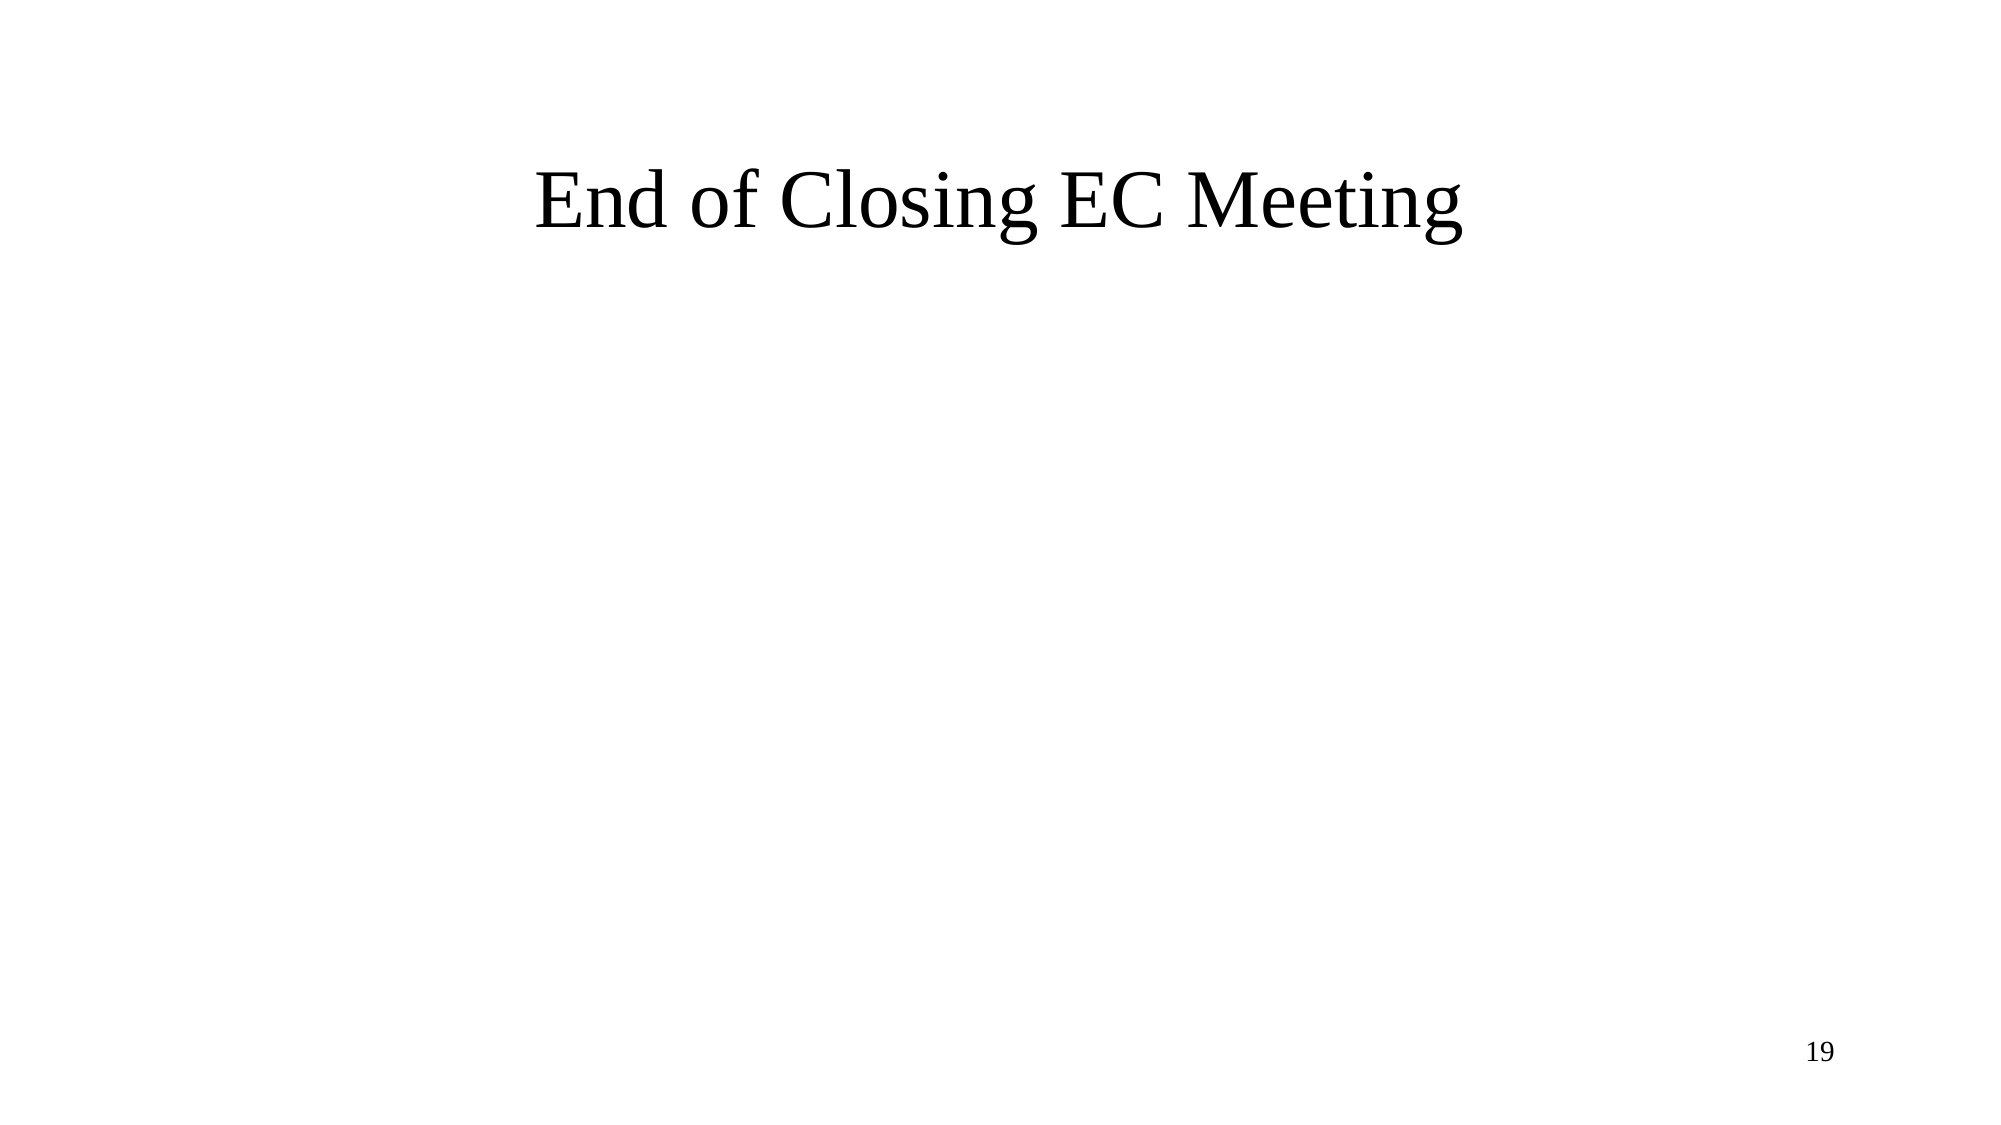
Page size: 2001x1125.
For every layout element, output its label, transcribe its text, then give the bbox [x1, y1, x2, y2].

title End of Closing EC Meeting [149, 99, 1851, 288]
slide_number 19 [1433, 1024, 1851, 1101]
